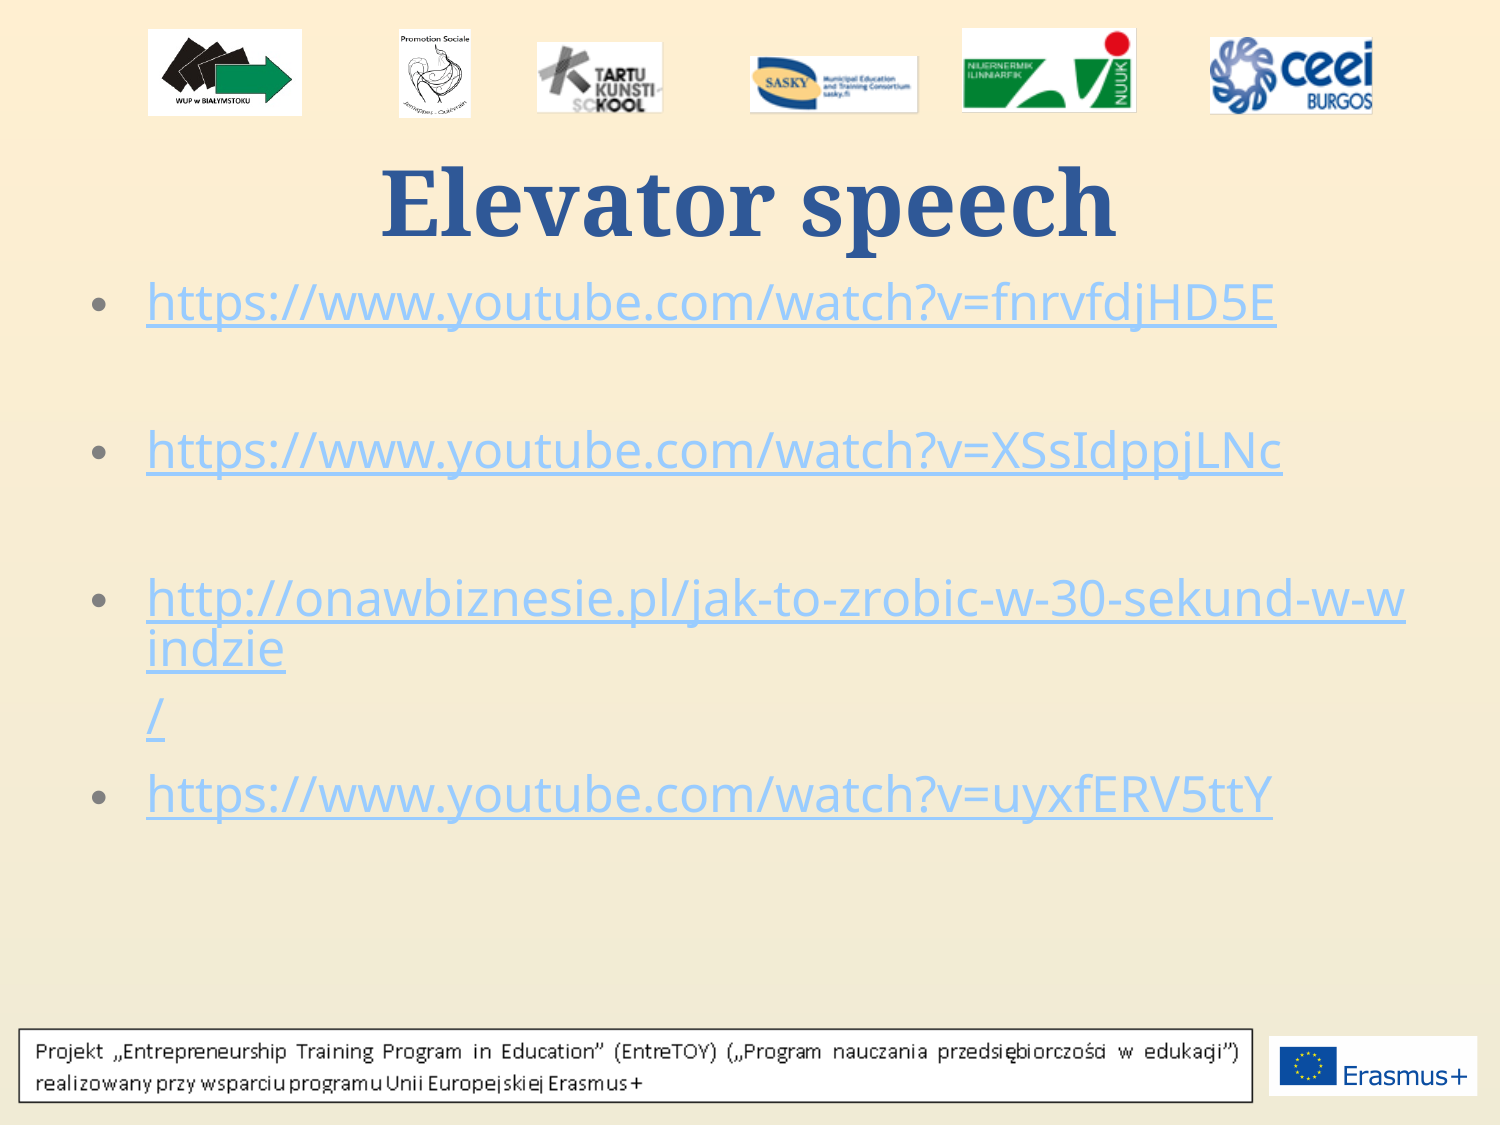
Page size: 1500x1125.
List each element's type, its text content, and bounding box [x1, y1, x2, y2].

picture [1210, 37, 1374, 116]
picture [537, 42, 668, 118]
picture [399, 29, 471, 118]
title Elevator speech [75, 137, 1425, 262]
picture [148, 29, 302, 116]
picture [17, 1027, 1255, 1105]
picture [750, 56, 921, 116]
picture [962, 28, 1140, 116]
list https://www.youtube.com/watch?v=fnrvfdjHD5E https://www.youtube.com/watch?v=XSsIdppjLNc http://onawbiznesie.pl/jak-to-zrobic-w-30-sekund-w-windzie/ https://www.youtube.com/watch?v=uyxfERV5ttY [75, 262, 1425, 1005]
